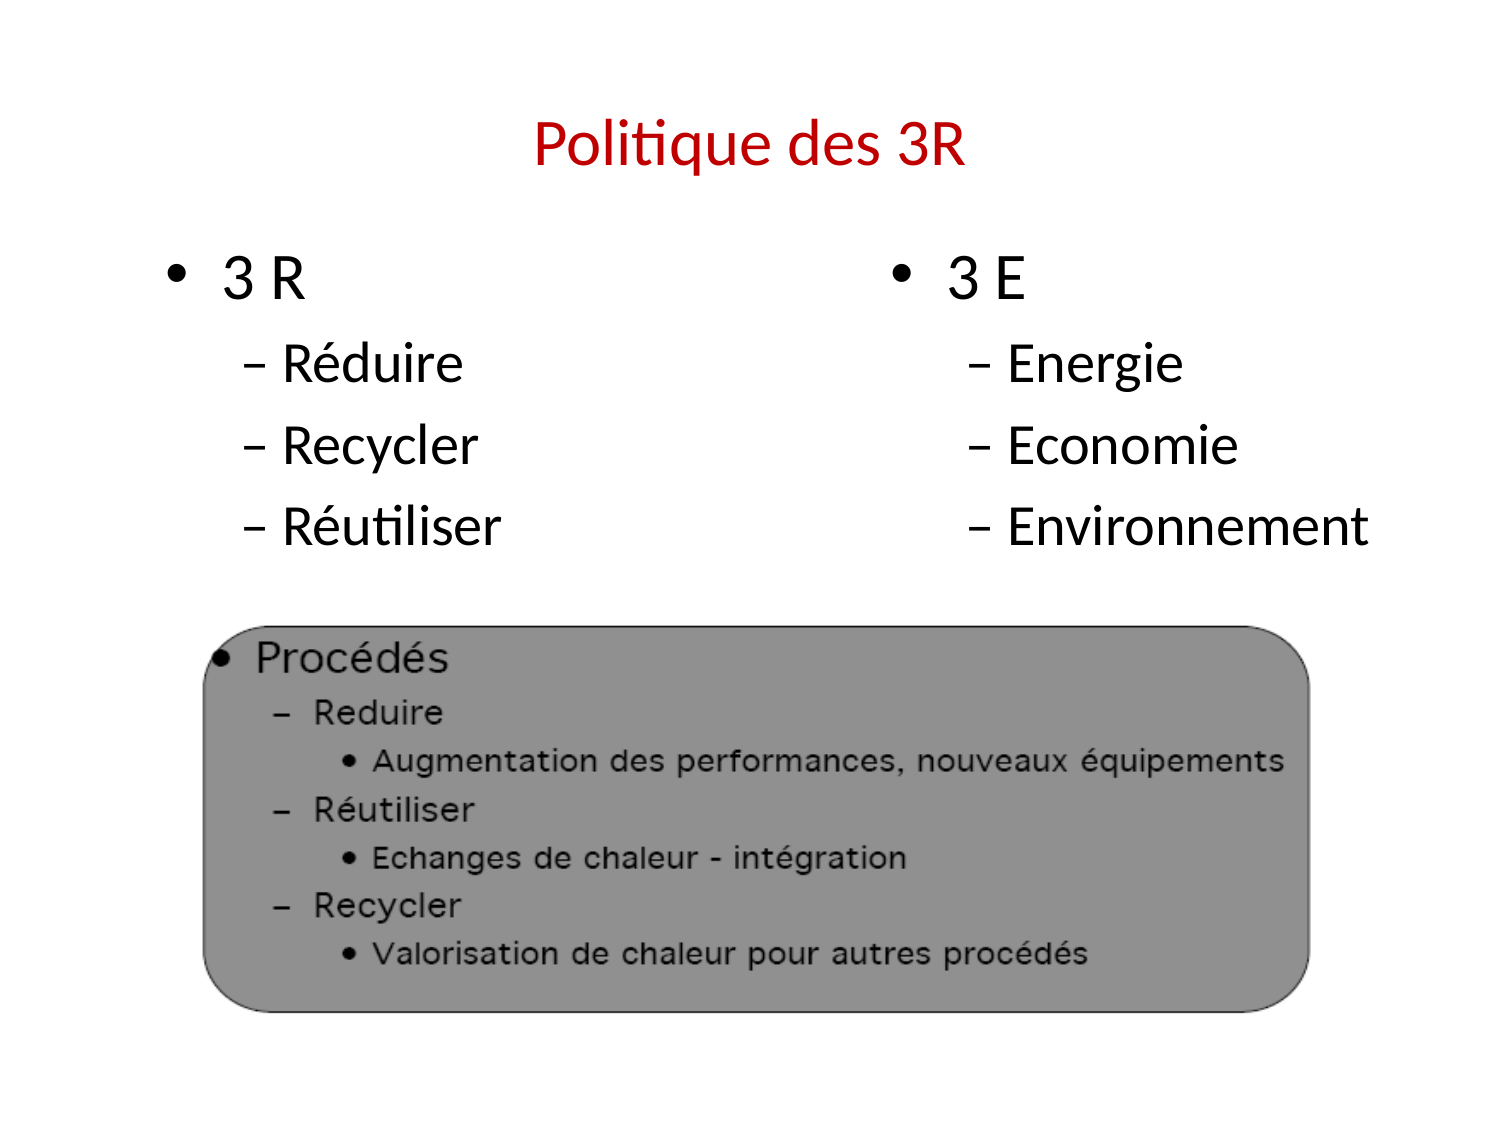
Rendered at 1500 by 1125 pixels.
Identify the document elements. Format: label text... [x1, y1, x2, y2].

list 3 E – Energie – Economie – Environnement [875, 224, 1500, 600]
list 3 R – Réduire – Recycler – Réutiliser [150, 224, 1500, 951]
picture [174, 612, 1338, 1031]
title Politique des 3R [75, 45, 1425, 233]
